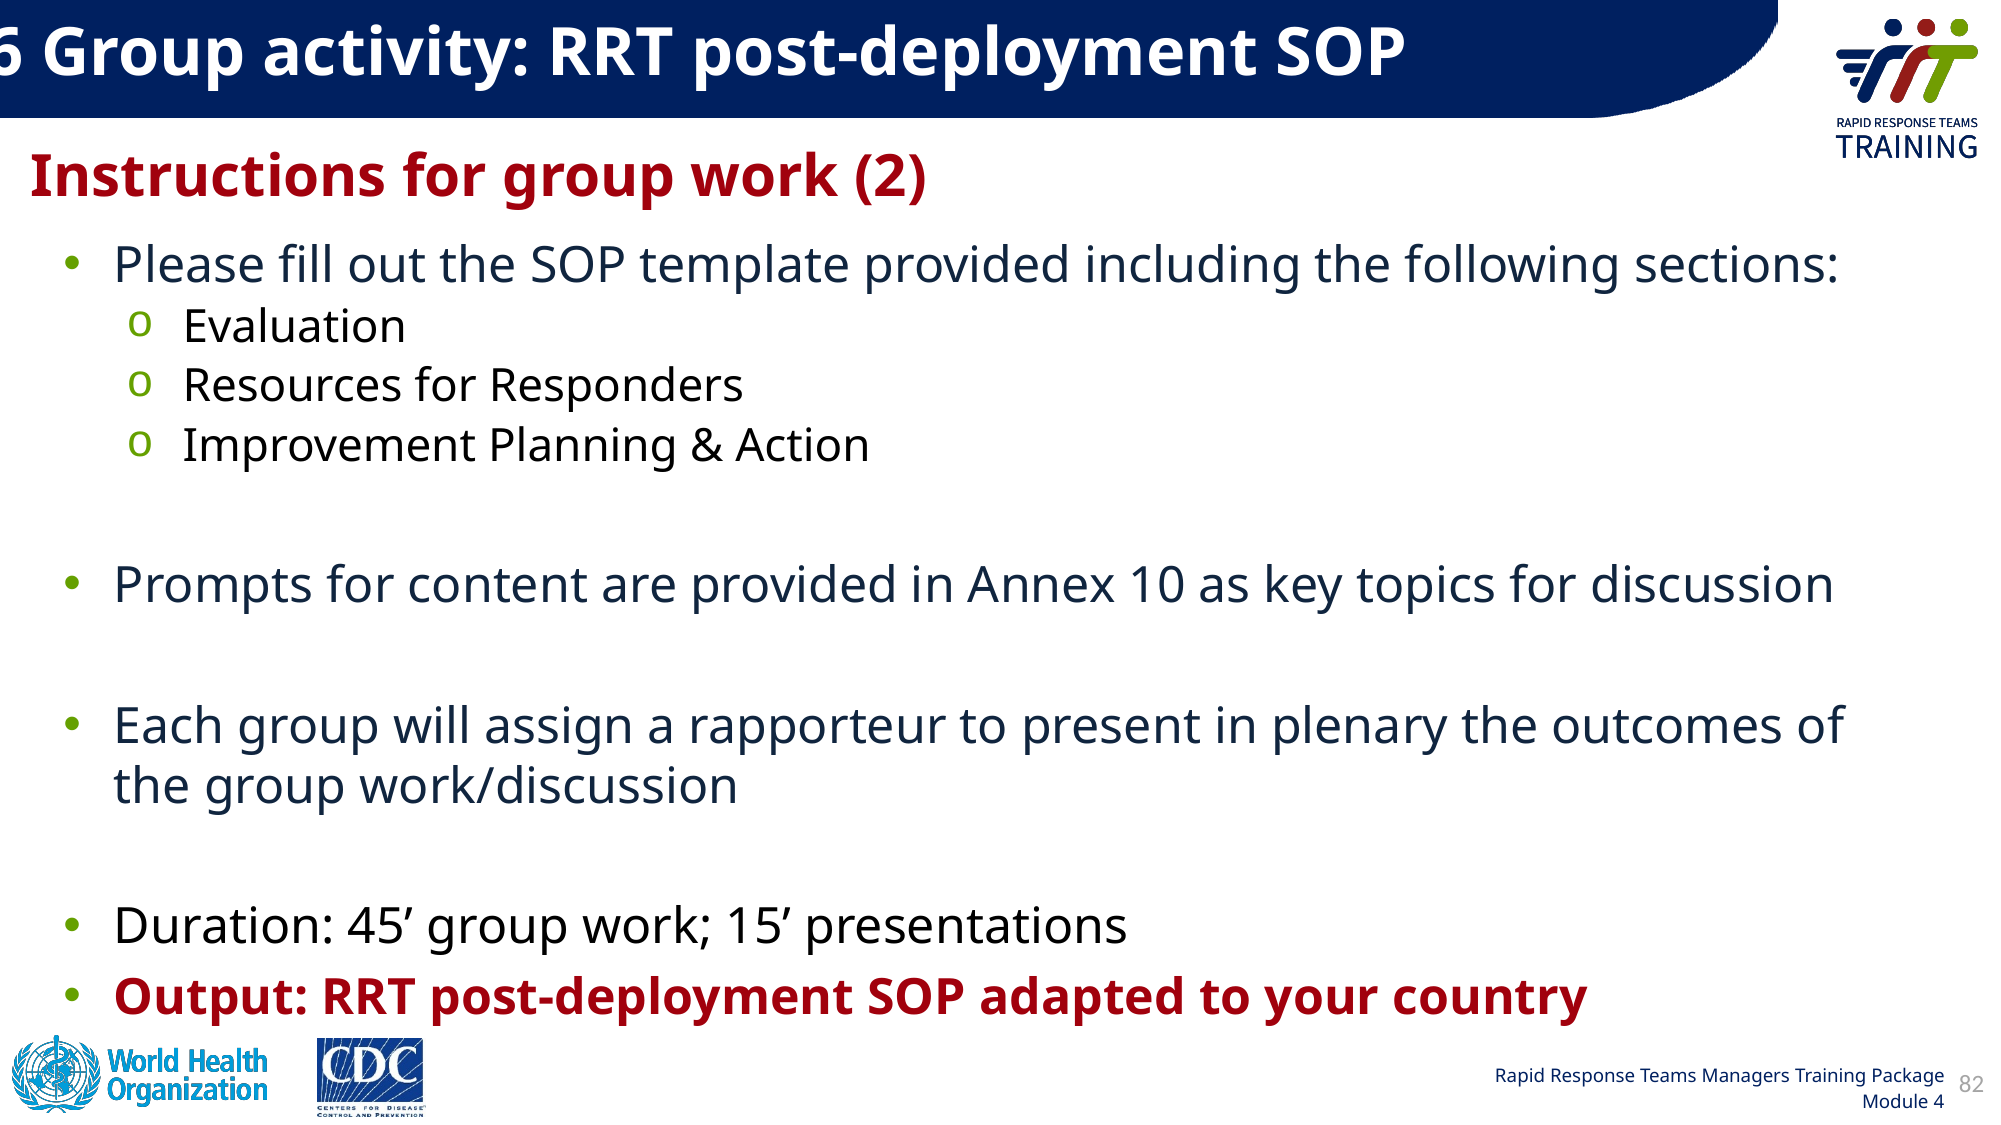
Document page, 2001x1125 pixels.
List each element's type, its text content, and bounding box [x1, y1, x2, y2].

text_box 4.6 Group activity: RRT post-deployment SOP [0, 0, 1459, 96]
text_box Instructions for group work (2) [23, 124, 1781, 231]
picture [50, 1108, 62, 1113]
picture [12, 1035, 42, 1068]
slide_number 82 [1943, 1059, 2000, 1113]
picture [12, 1083, 48, 1113]
picture [22, 1062, 26, 1077]
picture [1835, 19, 1978, 167]
picture [0, 0, 1778, 118]
picture [36, 1097, 73, 1105]
picture [24, 1054, 36, 1087]
picture [30, 1083, 37, 1091]
picture [317, 1103, 426, 1117]
picture [64, 1103, 267, 1113]
picture [34, 1058, 42, 1078]
text_box Please fill out the SOP template provided including the following sections: Evaluation Resources for Responders Improvement Planning & Action Prompts for content are provided in Annex 10 as key topics for discussion Each group will assign a rapporteur to present in plenary the outcomes of the group work/discussion Duration: 45’ group work; 15’ presentations Output: RRT post-deployment SOP adapted to your country [42, 224, 1888, 1103]
